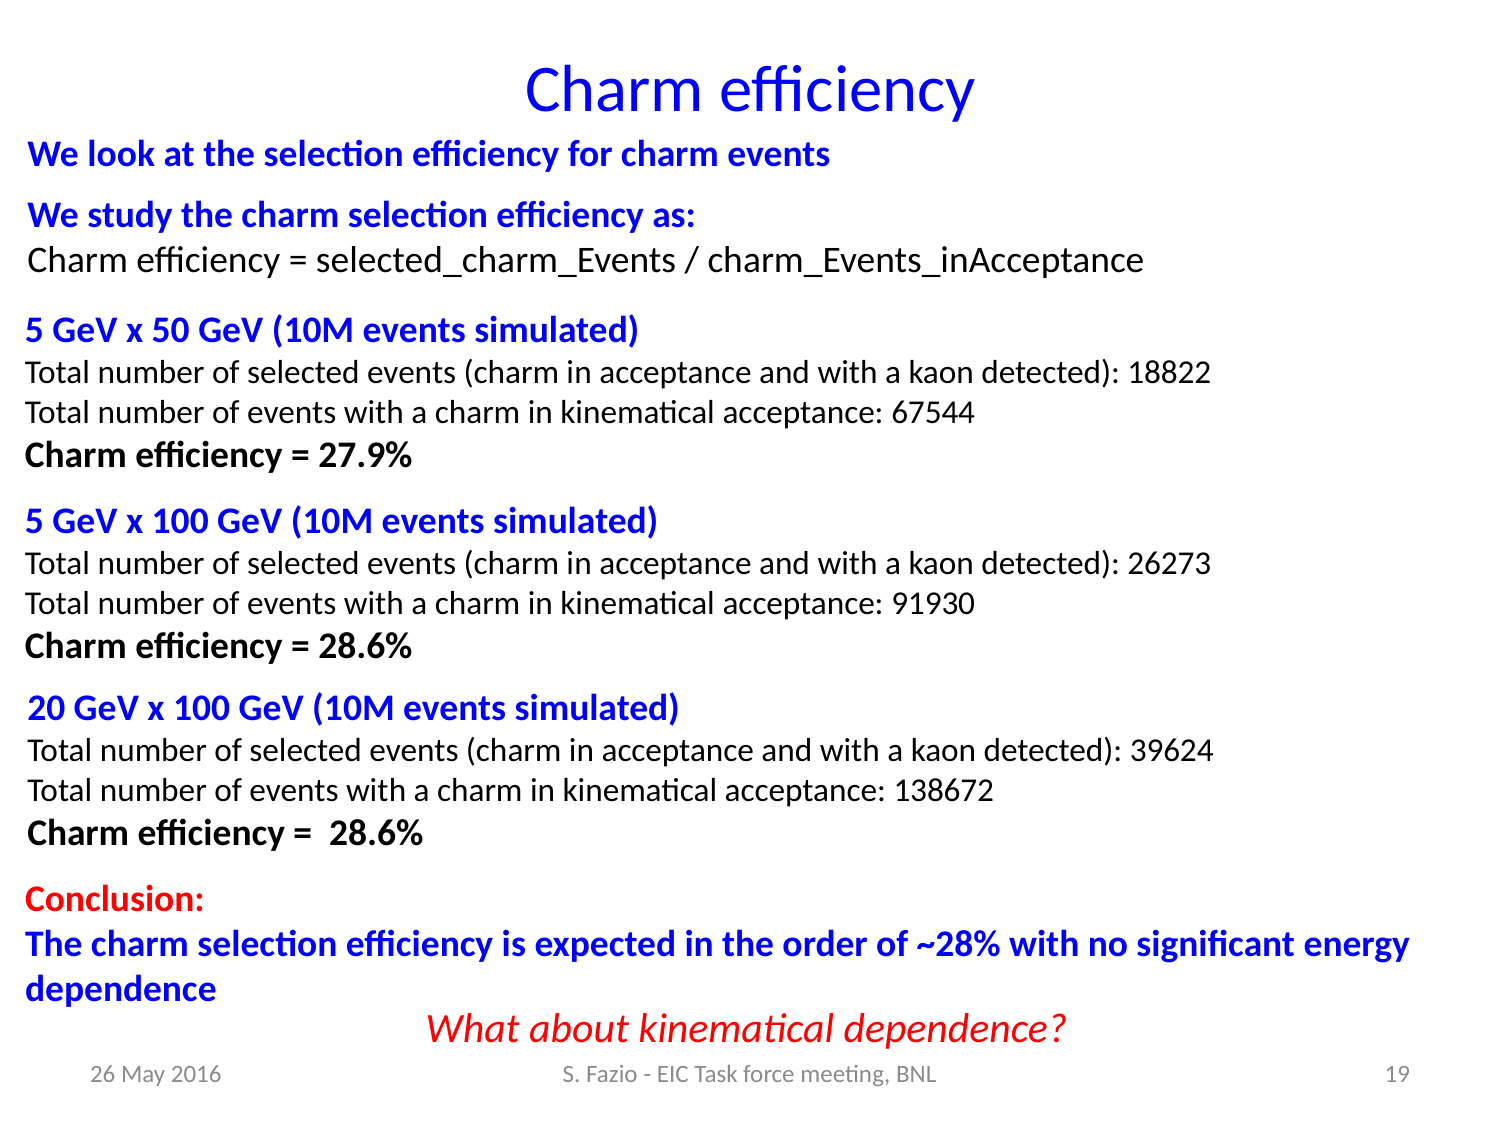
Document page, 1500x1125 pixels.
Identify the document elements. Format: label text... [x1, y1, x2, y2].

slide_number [75, 1042, 425, 1103]
text_box 20 GeV x 100 GeV (10M events simulated) Total number of selected events (charm in acceptance and with a kaon detected): 39624 Total number of events with a charm in kinematical acceptance: 138672 Charm efficiency = 28.6% [12, 675, 1448, 861]
text_box We look at the selection efficiency for charm events [12, 121, 1469, 182]
footer S. Fazio - EIC Task force meeting, BNL [512, 1059, 988, 1103]
text_box Charm efficiency [33, 37, 1469, 121]
text_box What about kinematical dependence? [410, 993, 1083, 1059]
text_box 5 GeV x 100 GeV (10M events simulated) Total number of selected events (charm in acceptance and with a kaon detected): 26273 Total number of events with a charm in kinematical acceptance: 91930 Charm efficiency = 28.6% [10, 489, 1446, 674]
slide_number 19 [1074, 1042, 1425, 1103]
text_box We study the charm selection efficiency as: Charm efficiency = selected_charm_Events / charm_Events_inAcceptance [12, 182, 1493, 288]
text_box 5 GeV x 50 GeV (10M events simulated) Total number of selected events (charm in acceptance and with a kaon detected): 18822 Total number of events with a charm in kinematical acceptance: 67544 Charm efficiency = 27.9% [10, 297, 1446, 483]
text_box Conclusion: The charm selection efficiency is expected in the order of ~28% with no significant energy dependence [10, 866, 1500, 1017]
